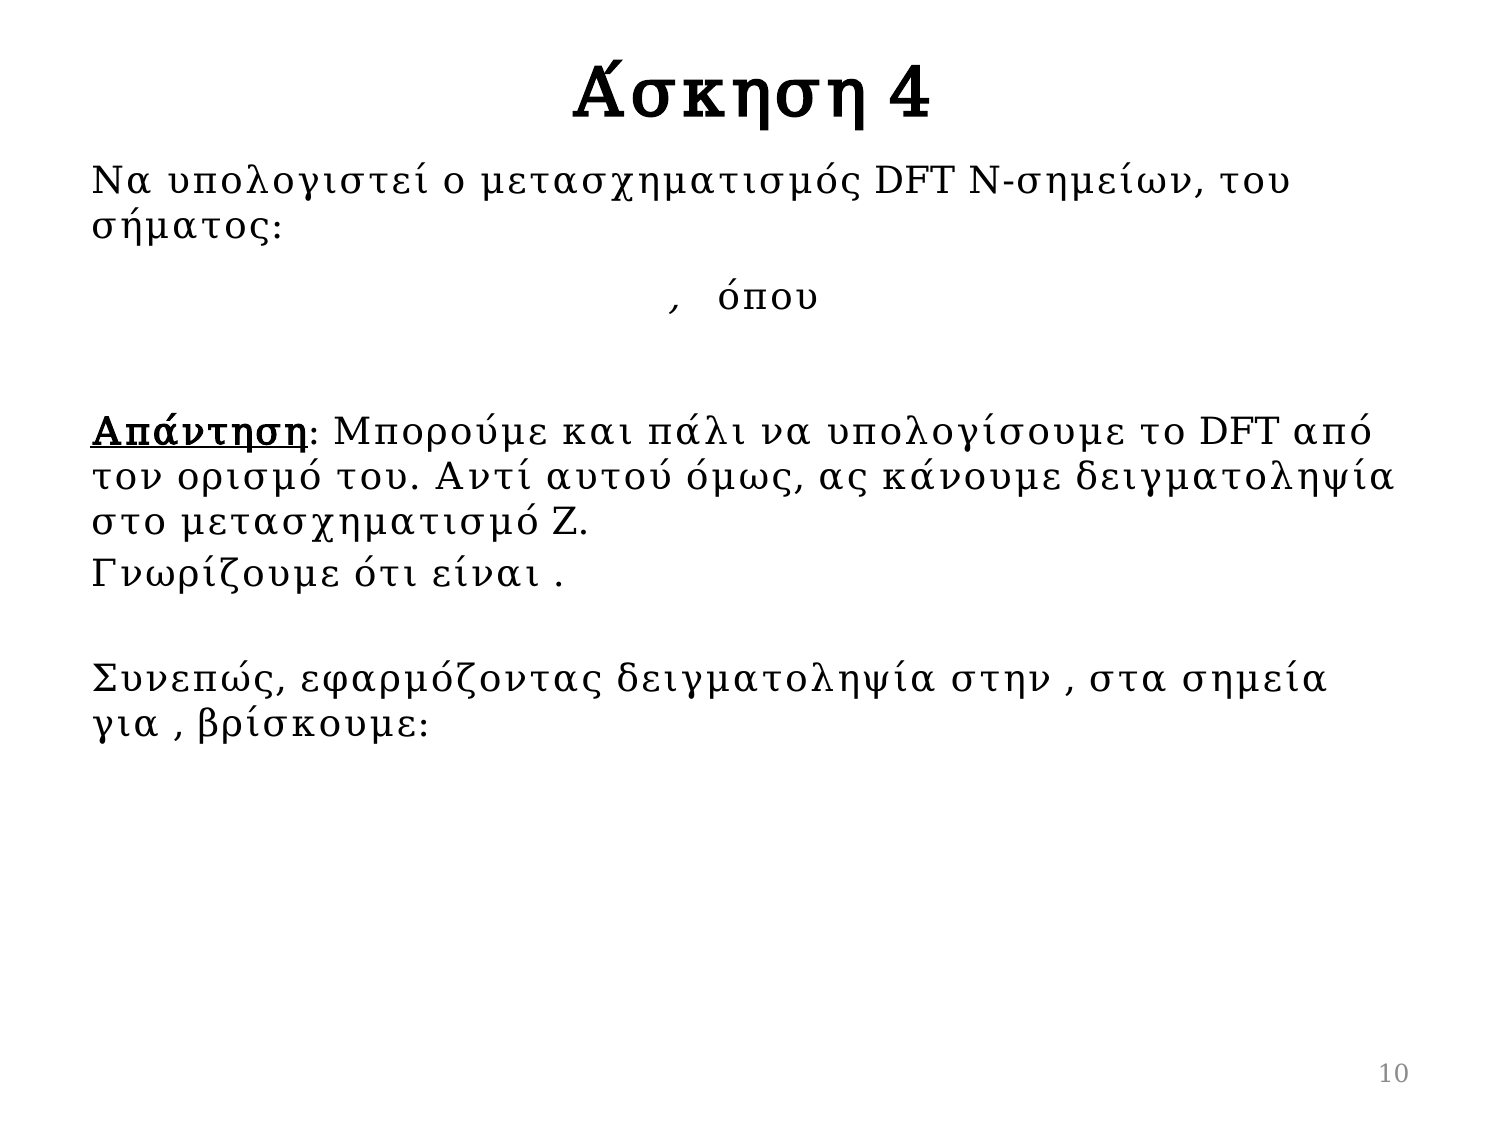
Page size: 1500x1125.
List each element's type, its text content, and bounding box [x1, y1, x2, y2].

slide_number 10 [1222, 1042, 1425, 1103]
title Άσκηση 4 [75, 19, 1425, 159]
